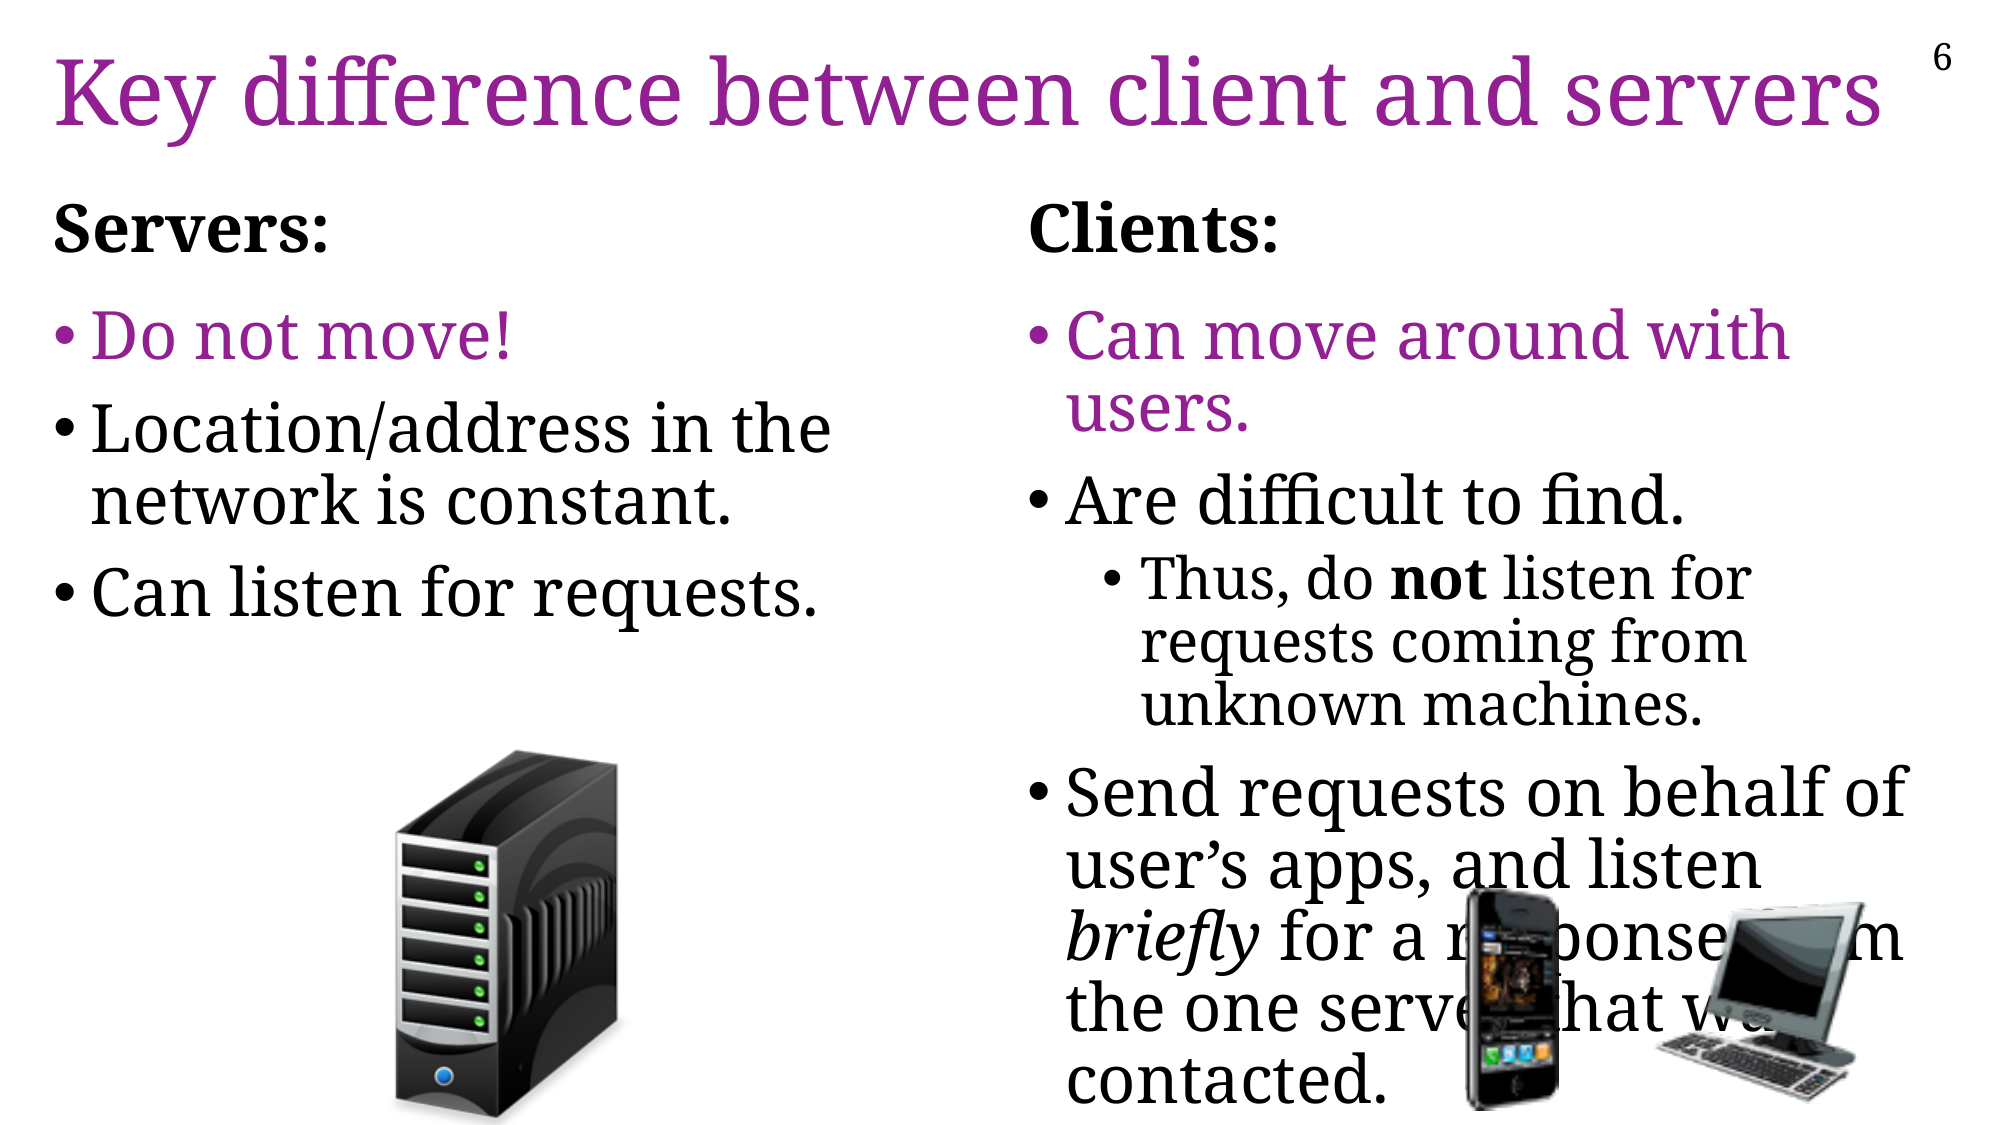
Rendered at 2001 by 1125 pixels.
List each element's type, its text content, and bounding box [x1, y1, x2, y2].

list Can move around with users. Are difficult to find. Thus, do not listen for requests coming from unknown machines. Send requests on behalf of user’s apps, and listen briefly for a response from the one server that was contacted. [1012, 294, 1966, 1104]
list Clients: [1012, 187, 1966, 275]
picture [1606, 894, 1872, 1118]
list Servers: [38, 187, 984, 275]
picture [1465, 887, 1559, 1111]
picture [315, 741, 707, 1125]
title Key difference between client and servers [38, 22, 1966, 168]
list Do not move! Location/address in the network is constant. Can listen for requests. [38, 294, 984, 1104]
